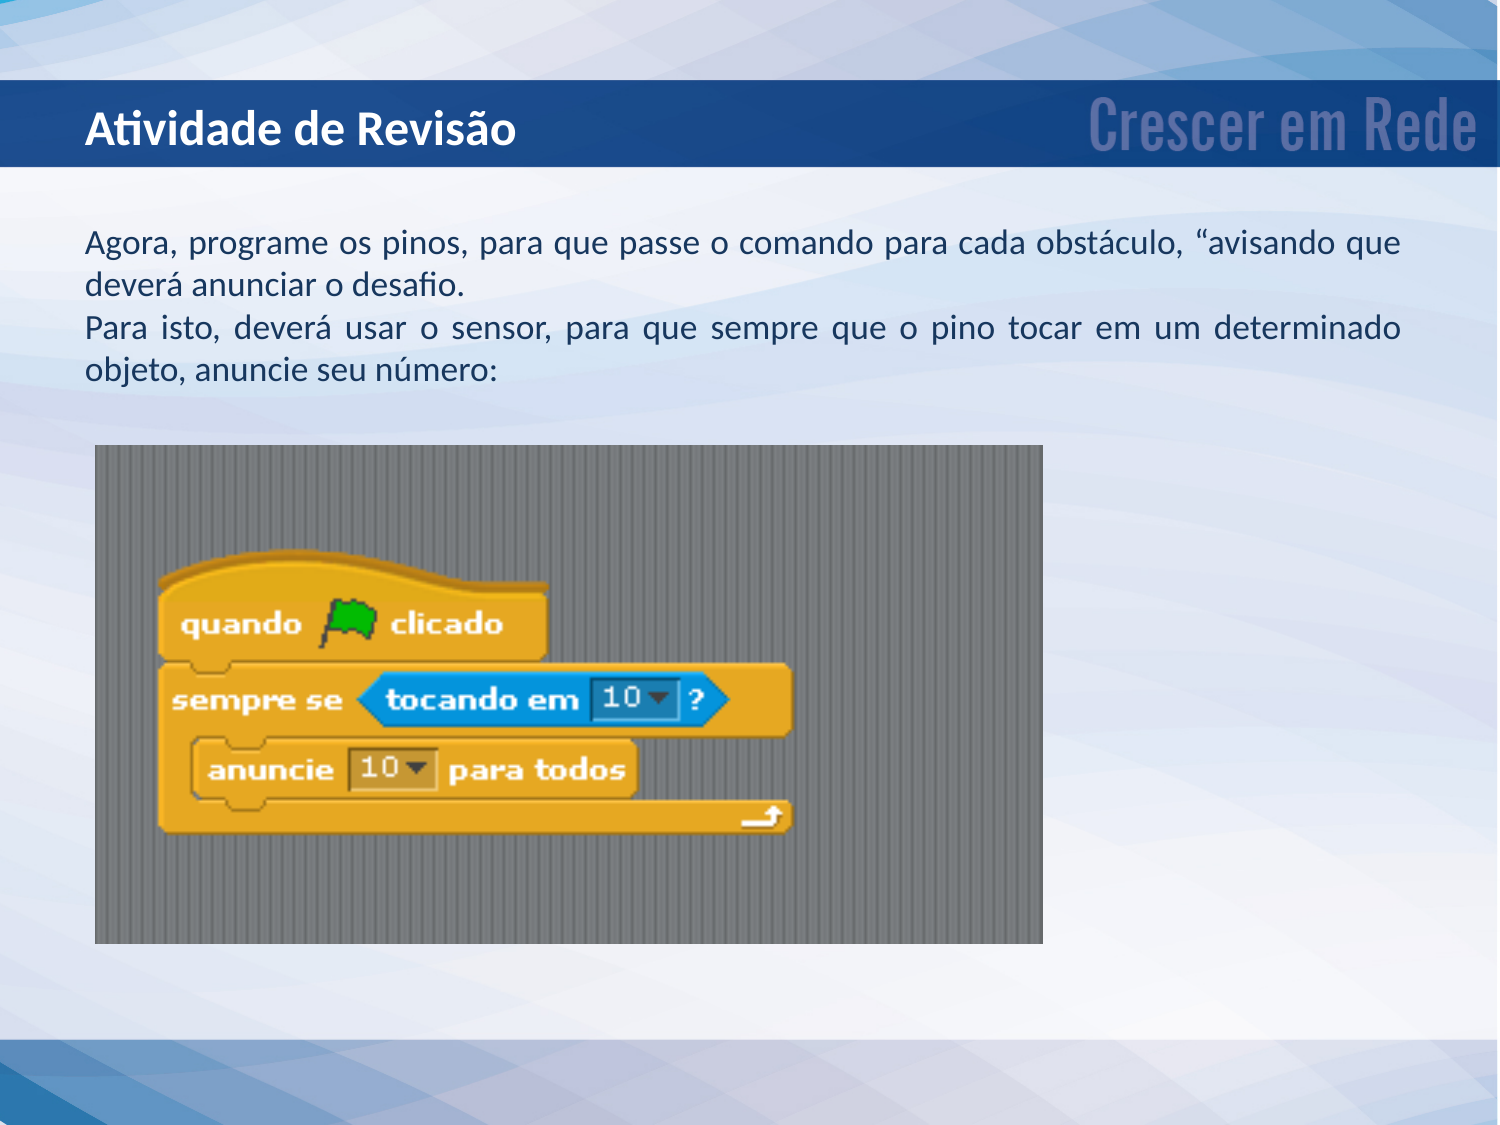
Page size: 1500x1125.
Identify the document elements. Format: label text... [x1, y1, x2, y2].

text_box Atividade de Revisão [70, 88, 1430, 163]
picture [0, 0, 1500, 1125]
text_box Agora, programe os pinos, para que passe o comando para cada obstáculo, “avisando que deverá anunciar o desafio. Para isto, deverá usar o sensor, para que sempre que o pino tocar em um determinado objeto, anuncie seu número: [70, 211, 1418, 397]
